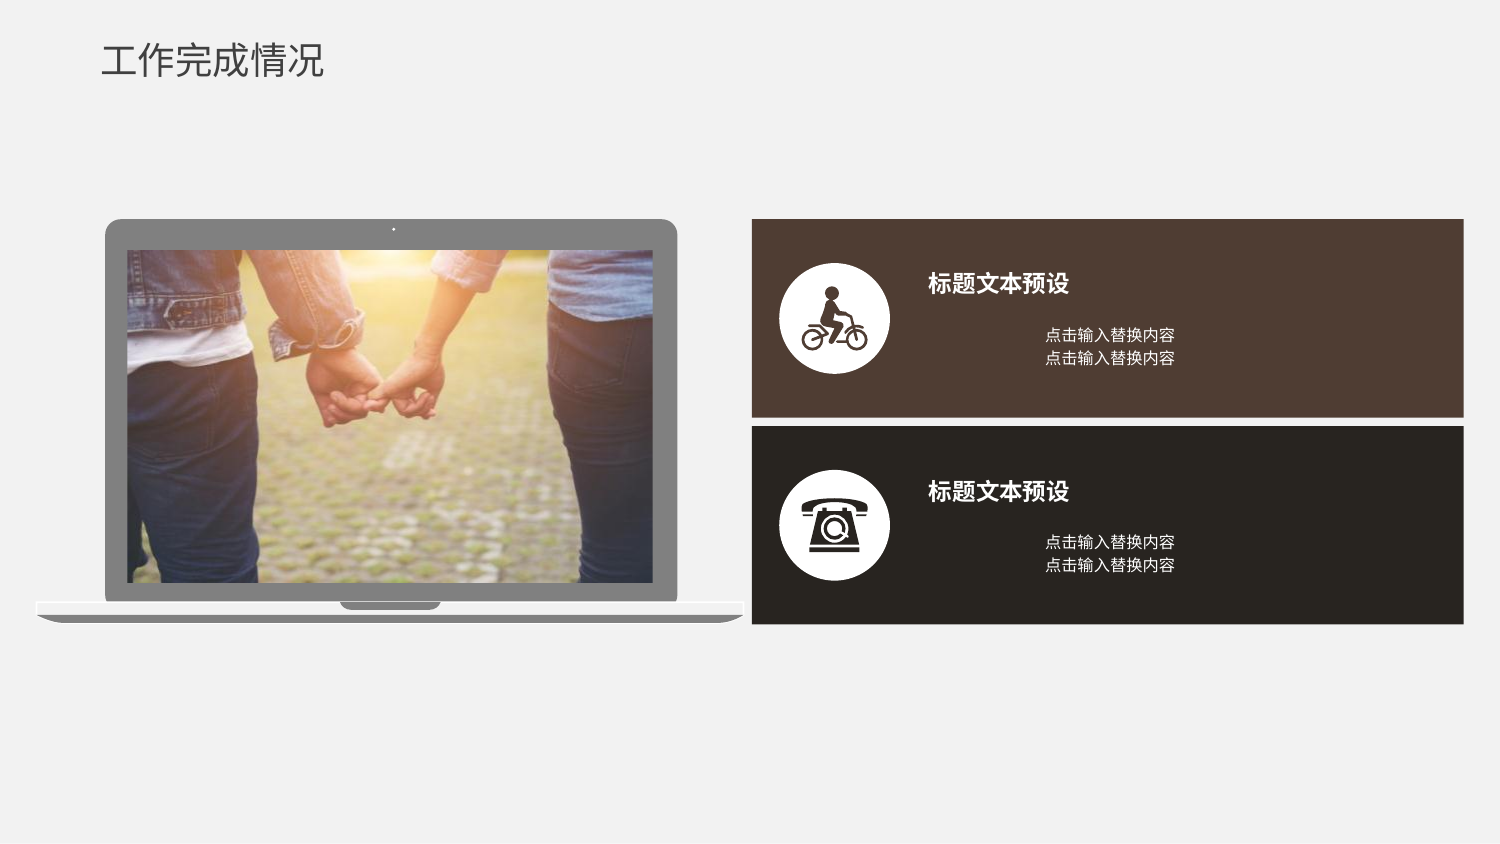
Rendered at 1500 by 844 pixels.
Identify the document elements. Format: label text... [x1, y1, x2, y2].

text_box 工作完成情况 [100, 28, 450, 91]
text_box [751, 425, 1464, 625]
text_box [751, 218, 1464, 418]
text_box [35, 218, 744, 624]
